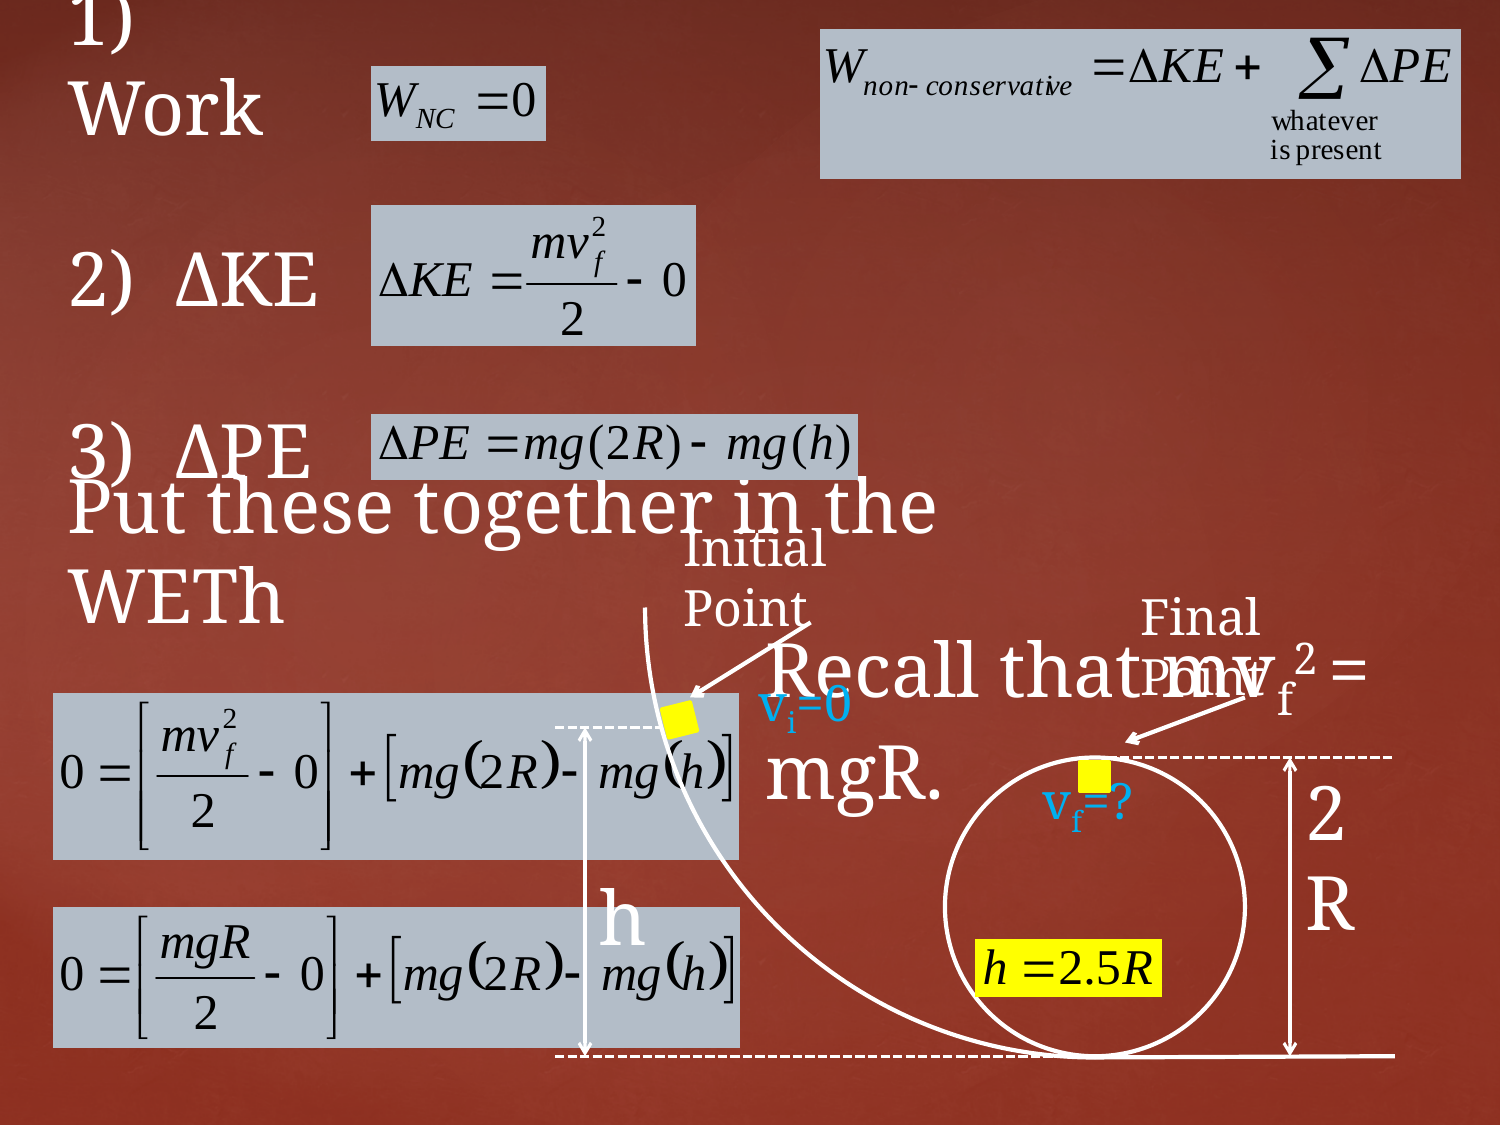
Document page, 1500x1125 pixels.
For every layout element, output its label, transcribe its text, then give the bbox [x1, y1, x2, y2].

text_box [819, 28, 1462, 153]
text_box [52, 692, 544, 861]
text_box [554, 156, 1500, 1058]
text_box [51, 392, 544, 502]
title Put these together in the WETh [52, 547, 544, 646]
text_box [974, 938, 1163, 998]
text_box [51, 906, 544, 1049]
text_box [52, 204, 544, 347]
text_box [52, 49, 547, 158]
